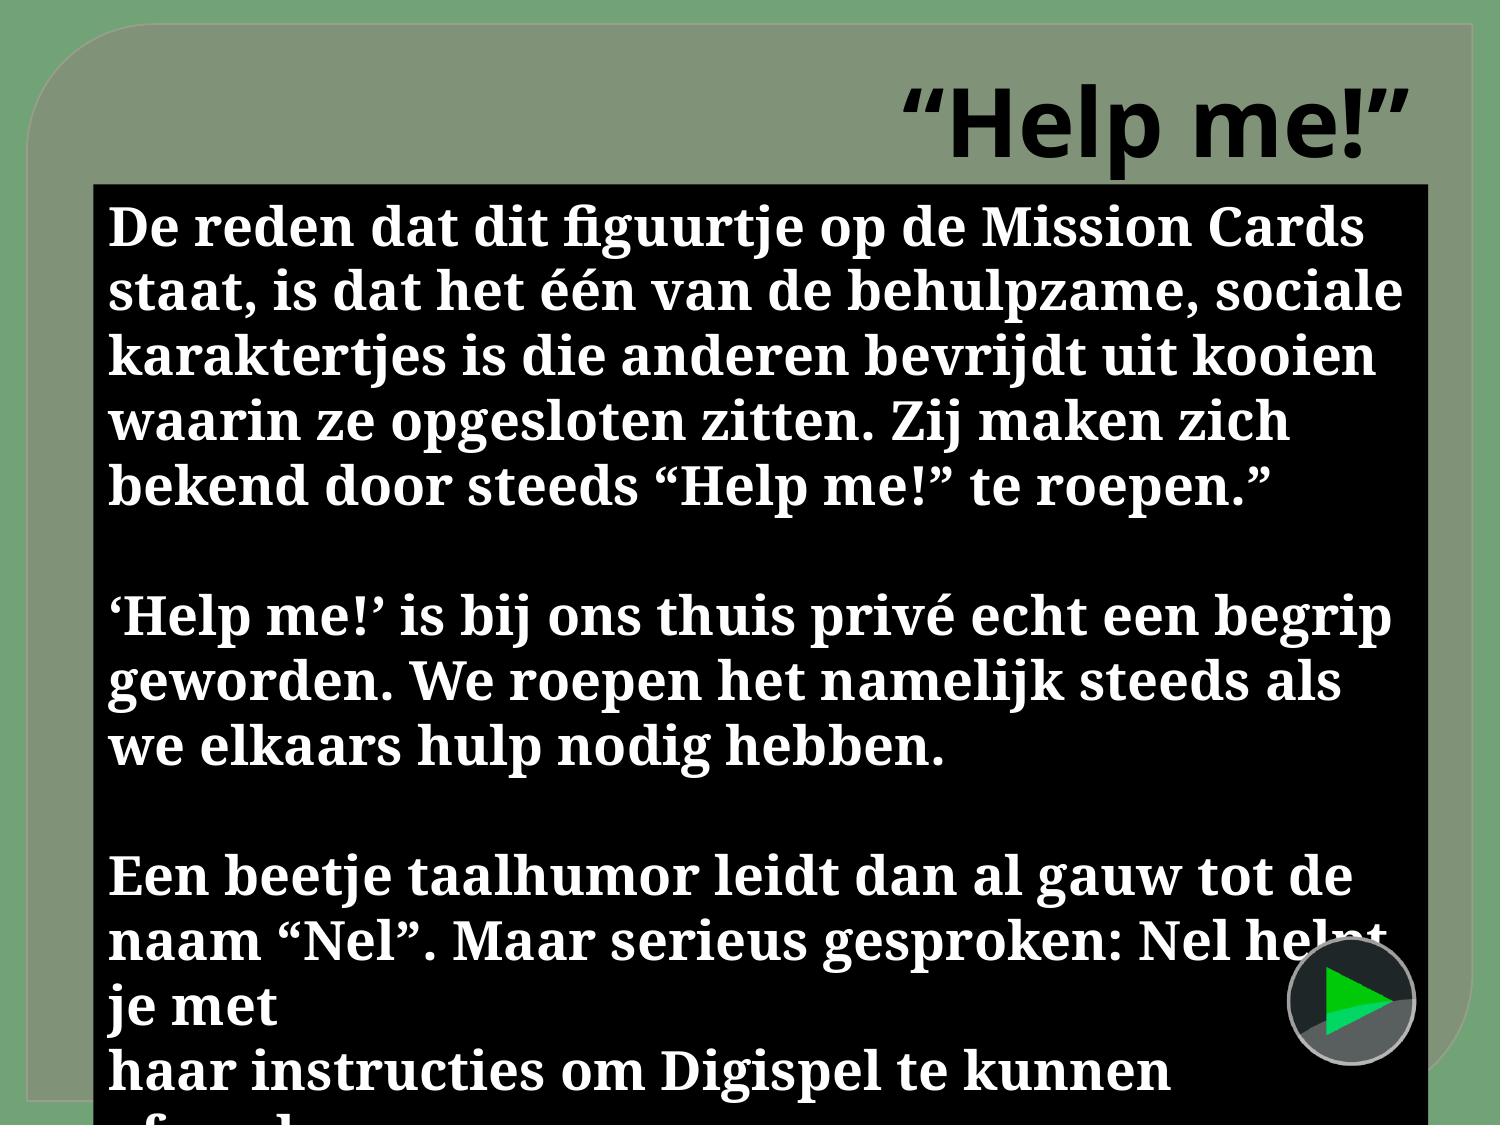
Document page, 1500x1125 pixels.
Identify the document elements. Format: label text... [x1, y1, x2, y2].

text_box De reden dat dit figuurtje op de Mission Cards staat, is dat het één van de behulpzame, sociale karaktertjes is die anderen bevrijdt uit kooien waarin ze opgesloten zitten. Zij maken zich bekend door steeds “Help me!” te roepen.” ‘Help me!’ is bij ons thuis privé echt een begrip geworden. We roepen het namelijk steeds als we elkaars hulp nodig hebben. Een beetje taalhumor leidt dan al gauw tot de naam “Nel”. Maar serieus gesproken: Nel helpt je met haar instructies om Digispel te kunnen afronden. [93, 184, 1429, 1125]
picture [1269, 917, 1434, 1083]
title “Help me!” [75, 45, 1425, 185]
